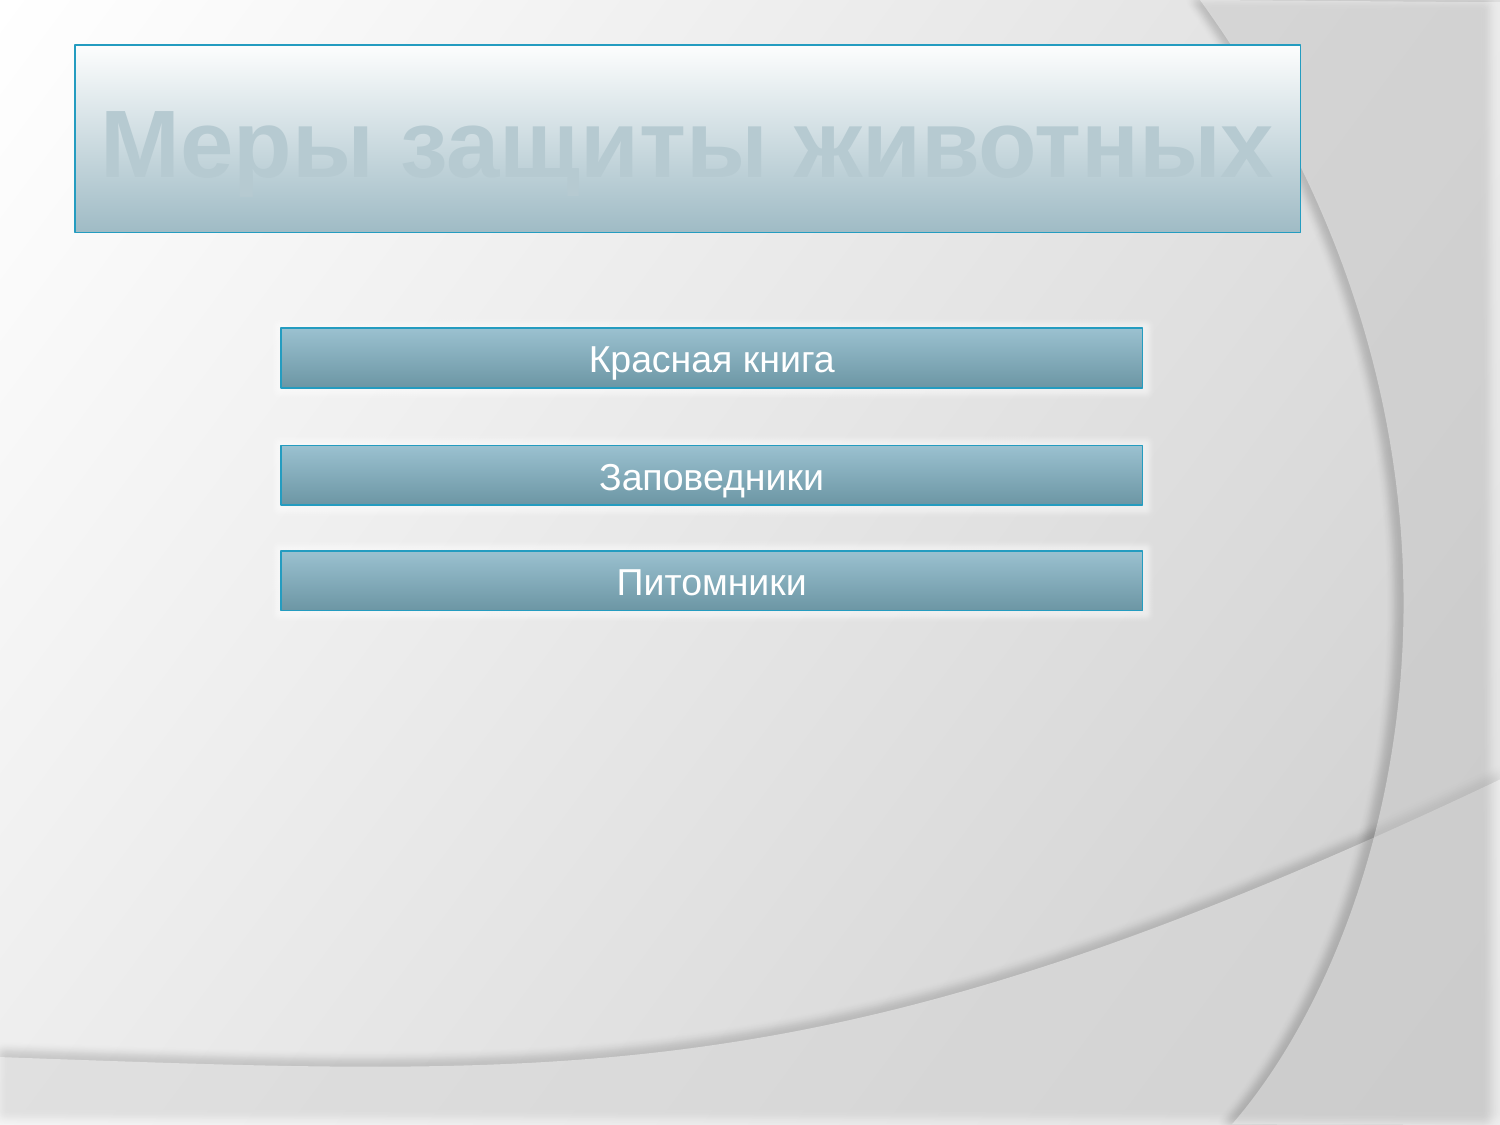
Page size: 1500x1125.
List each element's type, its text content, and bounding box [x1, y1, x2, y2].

text_box Заповедники [280, 445, 1143, 506]
title Меры защиты животных [74, 44, 1301, 233]
text_box Питомники [280, 550, 1143, 611]
text_box Красная книга [280, 327, 1143, 389]
